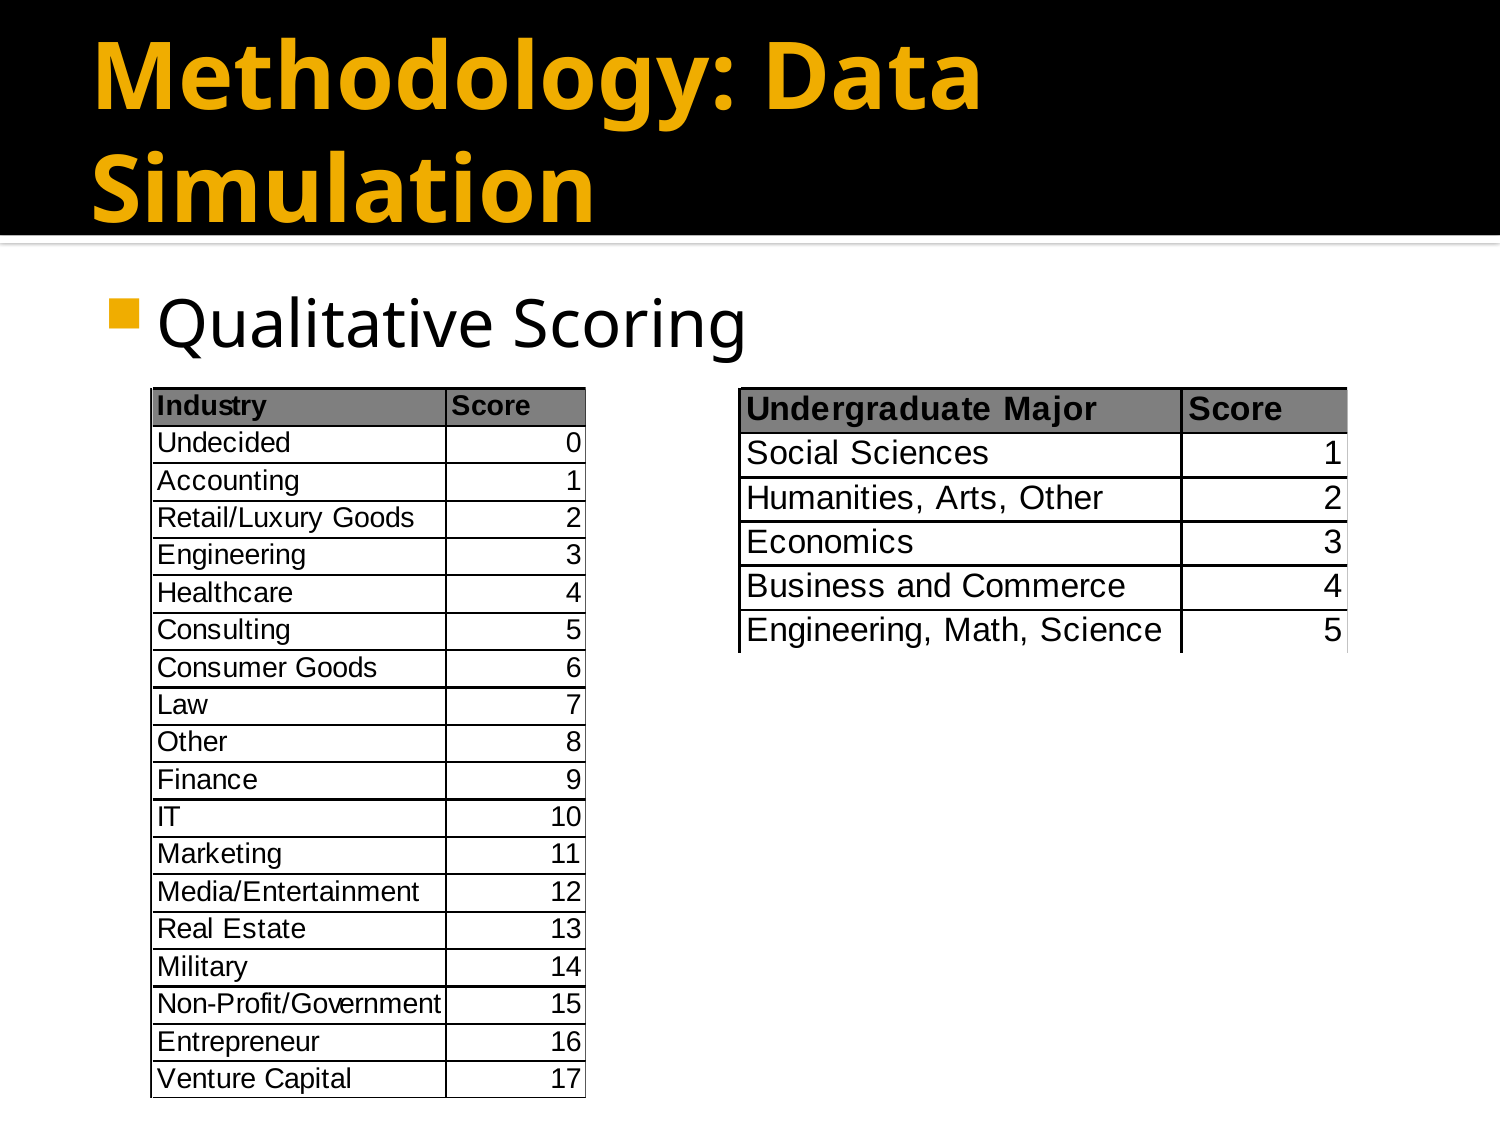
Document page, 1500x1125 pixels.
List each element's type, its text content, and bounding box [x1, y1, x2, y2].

picture [150, 387, 588, 1100]
title Methodology: Data Simulation [75, 25, 1425, 231]
picture [738, 387, 1350, 656]
list Qualitative Scoring [75, 266, 1425, 1025]
